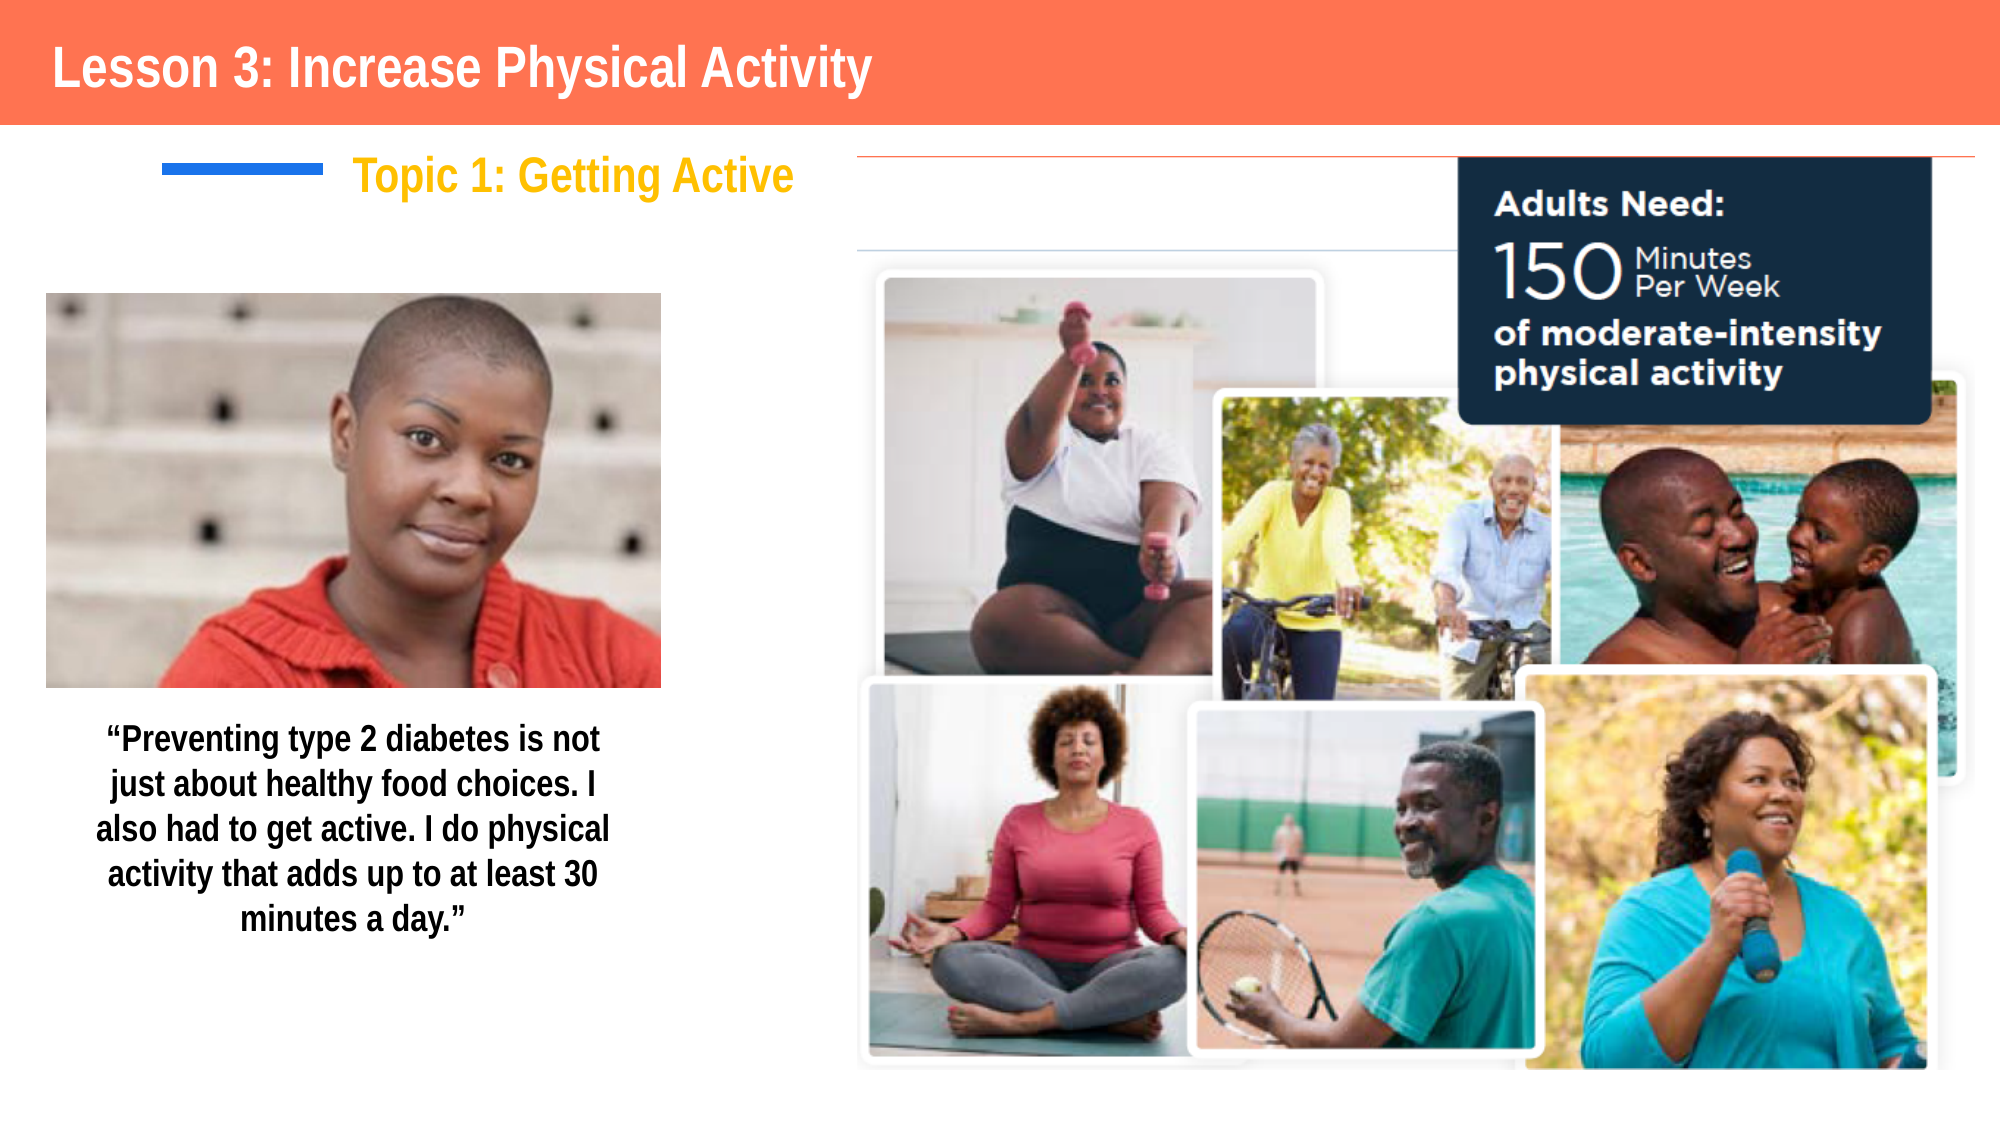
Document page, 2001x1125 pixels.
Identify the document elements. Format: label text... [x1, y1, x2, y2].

text_box [0, 0, 2000, 125]
text_box Lesson 3: Increase Physical Activity [37, 22, 2000, 107]
picture [46, 293, 661, 688]
title Topic 1: Getting Active [337, 134, 1937, 198]
text_box “Preventing type 2 diabetes is not just about healthy food choices. I also had to get active. I do physical activity that adds up to at least 30 minutes a day.” [68, 706, 639, 946]
picture [857, 156, 1975, 1070]
